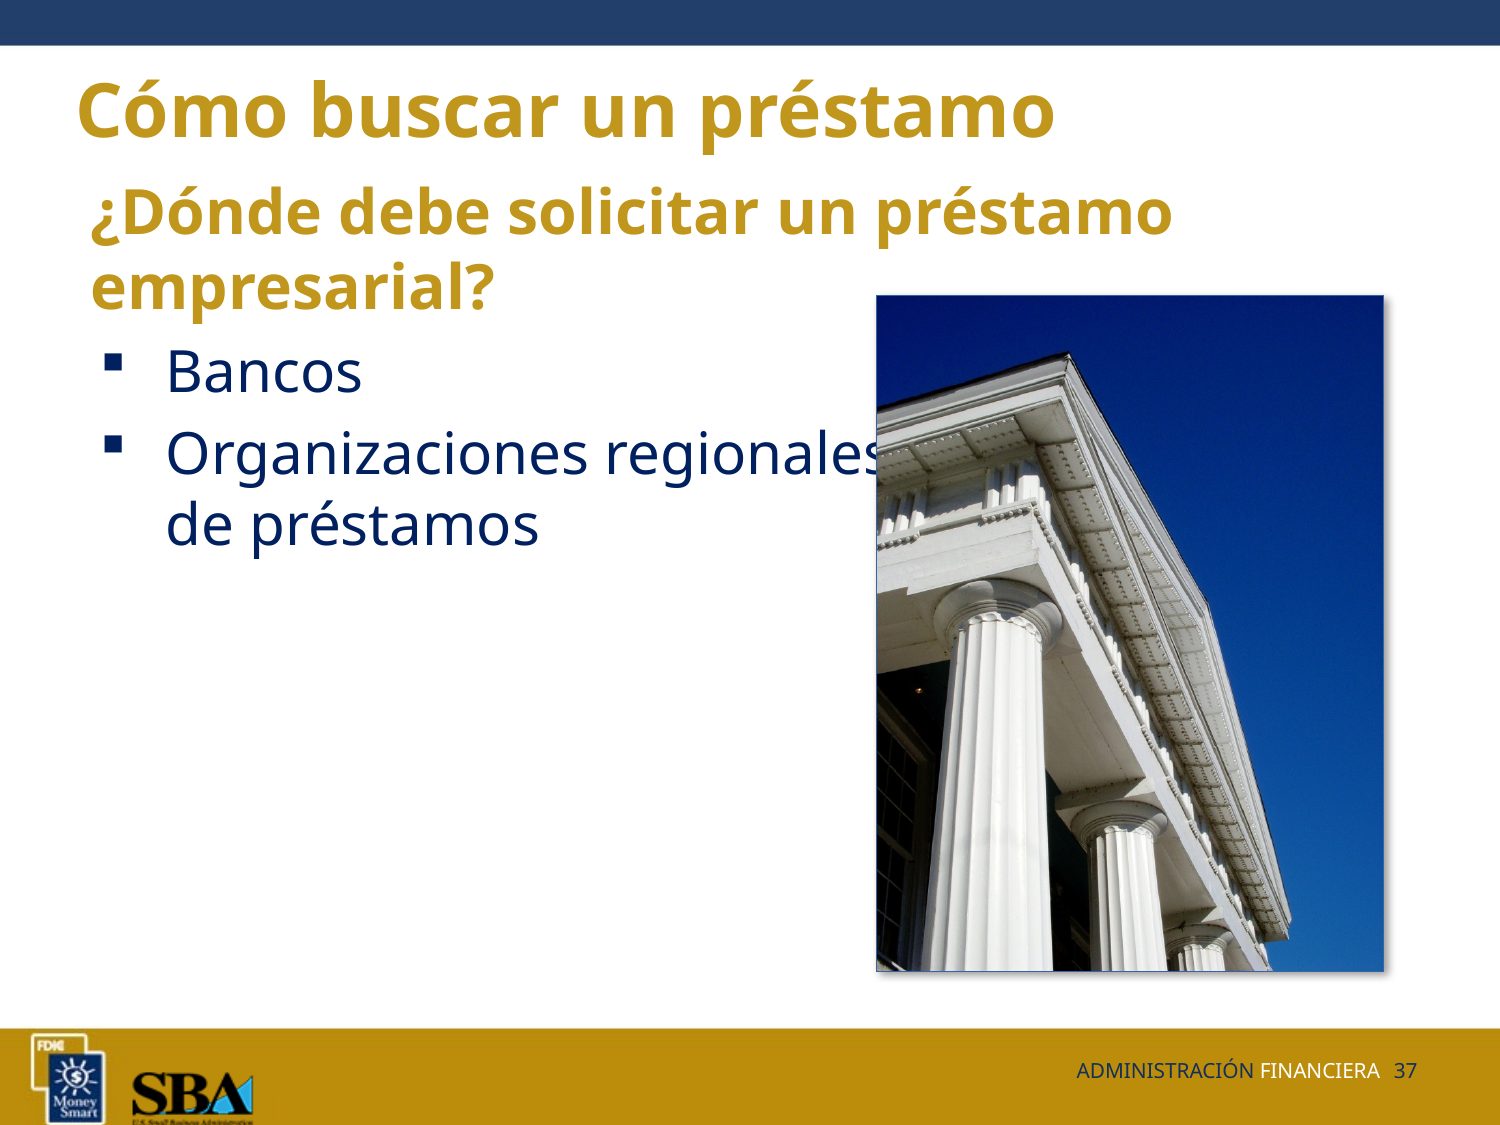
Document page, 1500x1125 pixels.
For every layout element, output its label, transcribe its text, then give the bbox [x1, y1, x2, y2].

list ¿Dónde debe solicitar un préstamo empresarial? Bancos Organizaciones regionales de préstamos [90, 171, 1413, 872]
title Cómo buscar un préstamo [75, 62, 1425, 163]
picture [0, 0, 1500, 1125]
